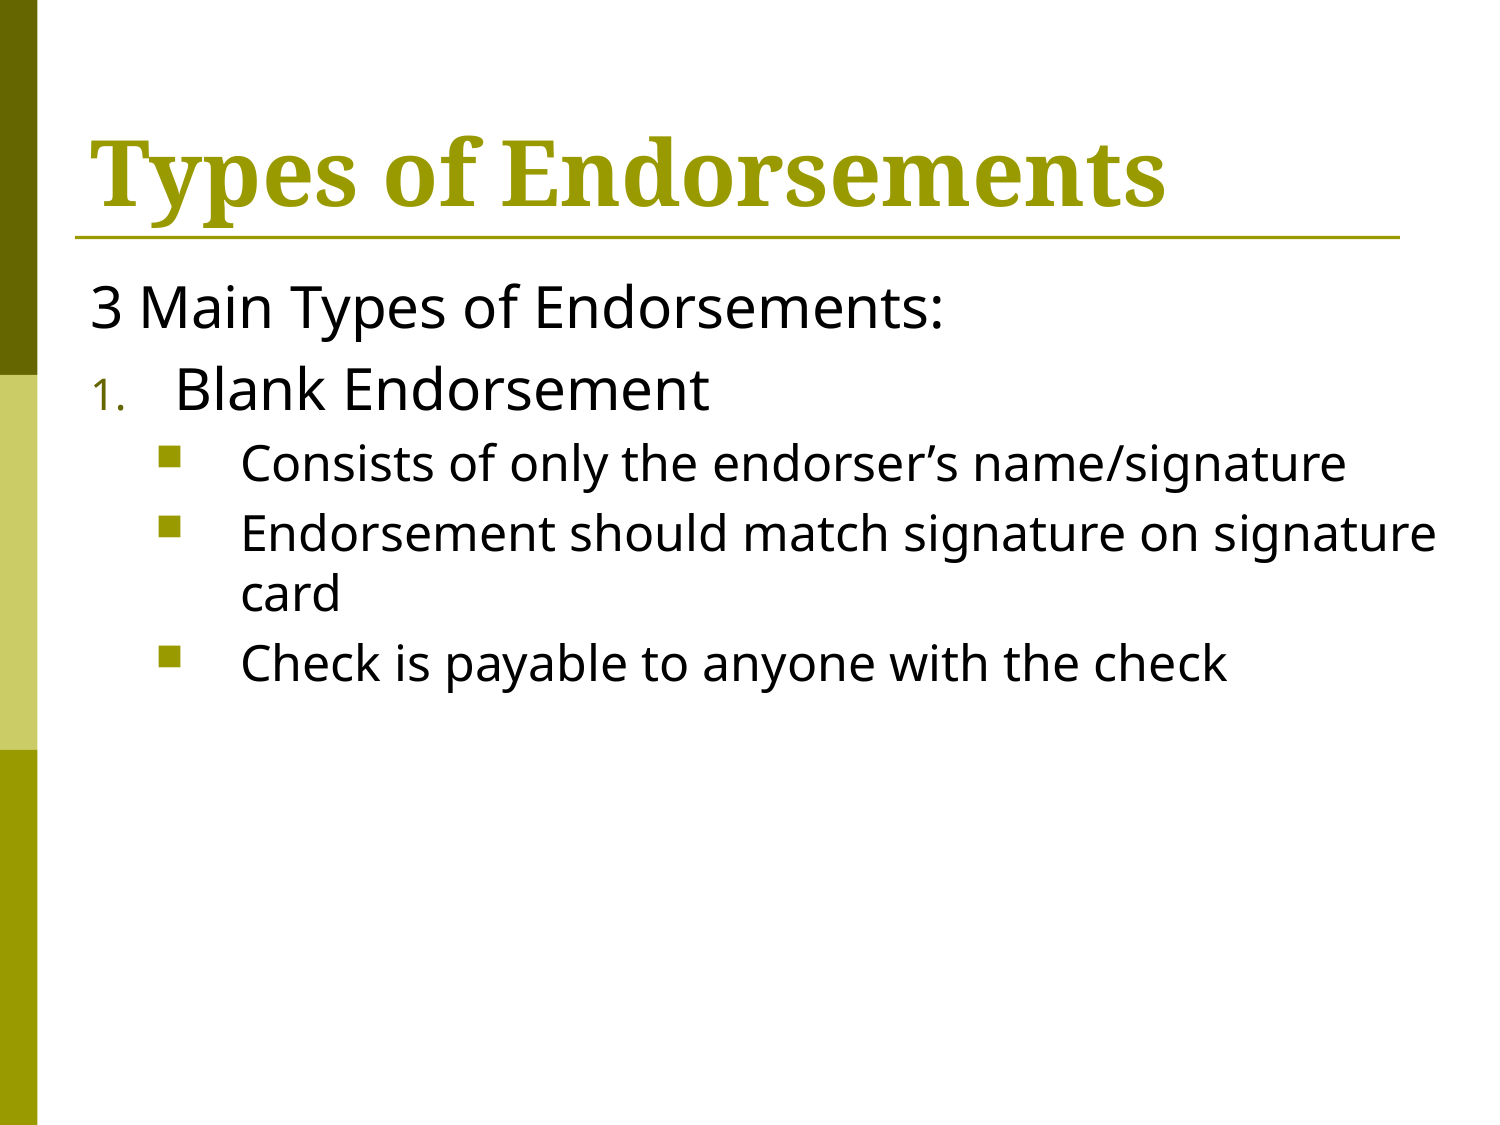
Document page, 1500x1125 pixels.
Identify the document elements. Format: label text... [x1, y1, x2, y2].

title Types of Endorsements [74, 45, 1426, 233]
list 3 Main Types of Endorsements: Blank Endorsement Consists of only the endorser’s name/signature Endorsement should match signature on signature card Check is payable to anyone with the check [74, 262, 1476, 1006]
